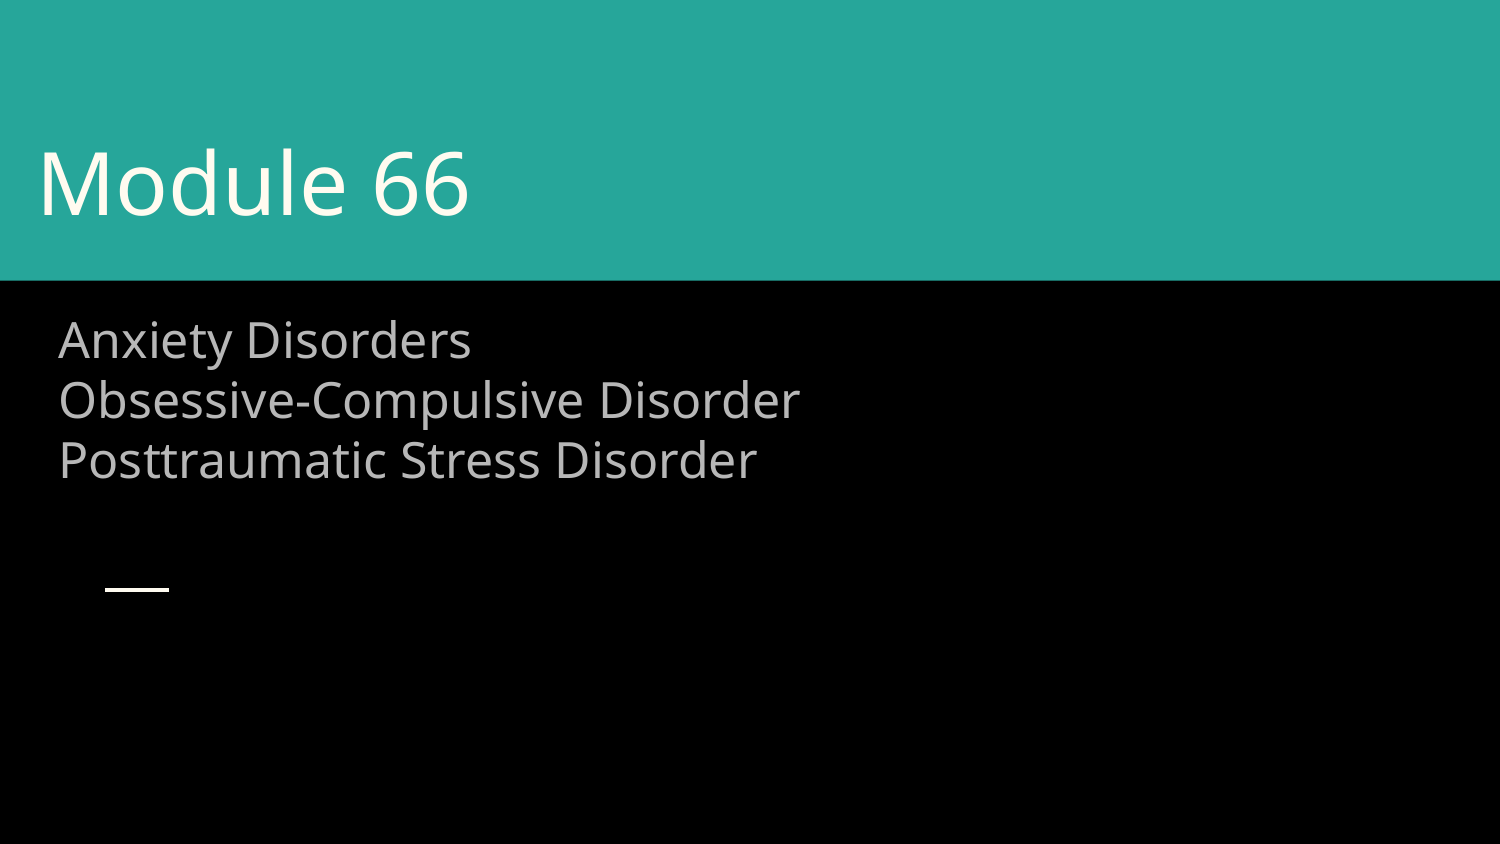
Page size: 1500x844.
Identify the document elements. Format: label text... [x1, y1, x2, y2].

title Module 66 [21, 0, 1354, 248]
subtitle Anxiety Disorders Obsessive-Compulsive Disorder Posttraumatic Stress Disorder [43, 293, 1376, 611]
